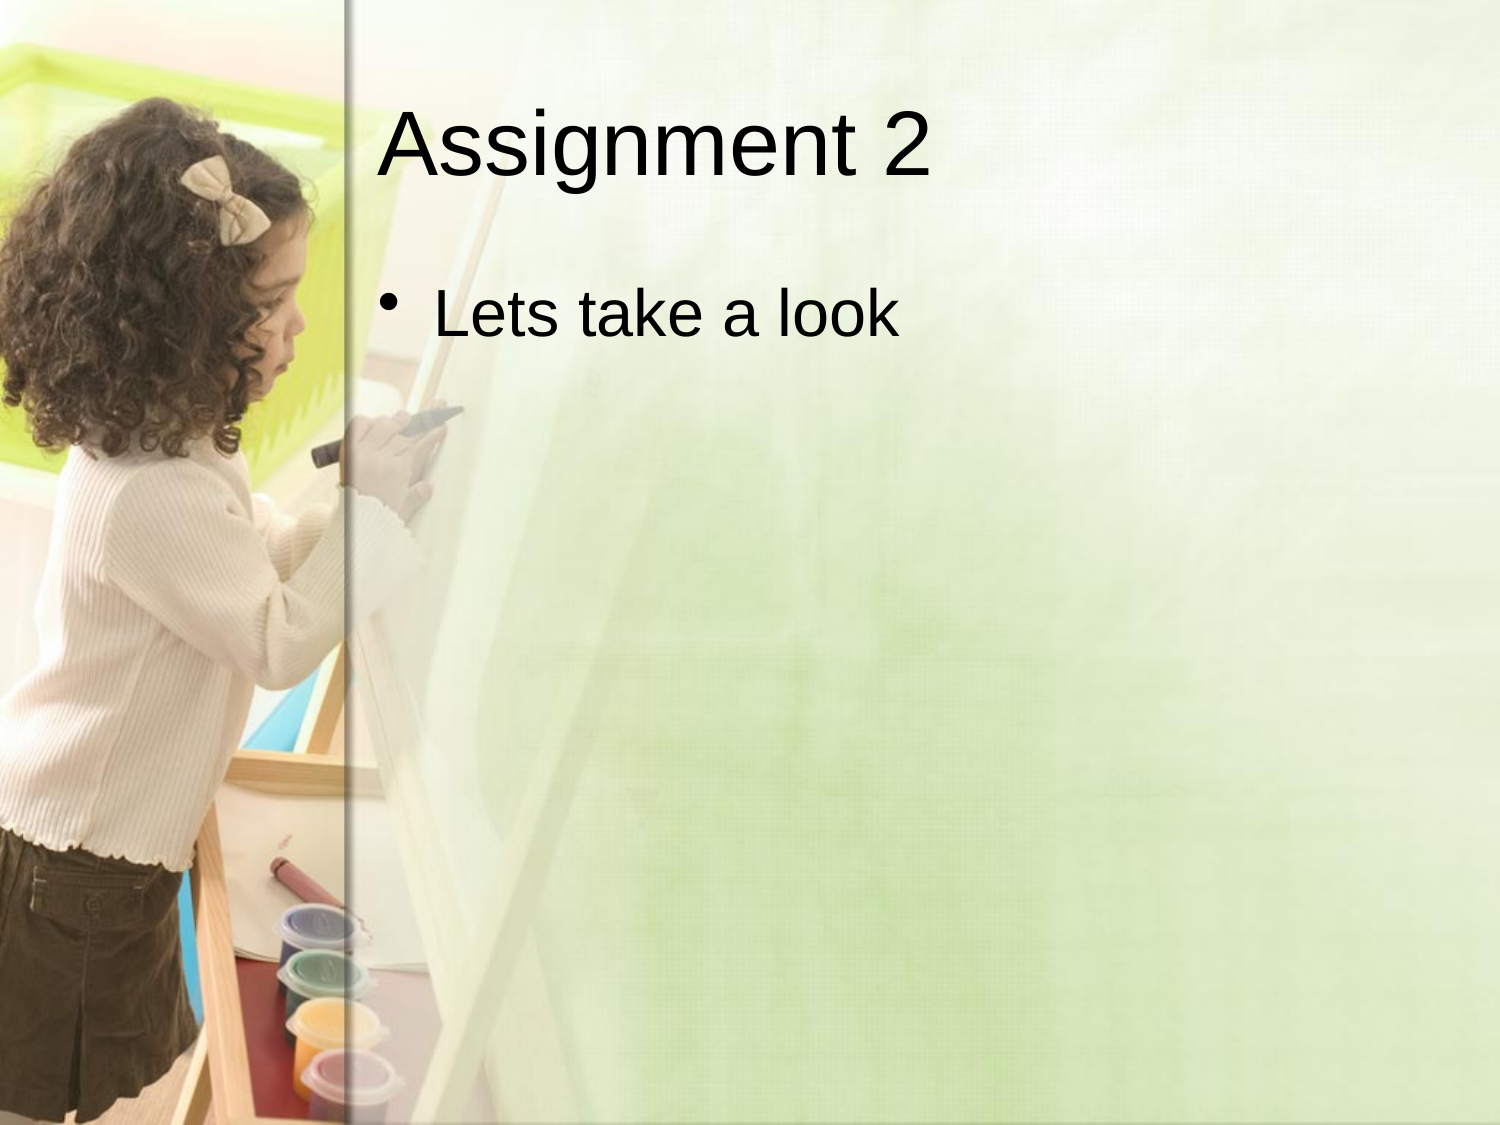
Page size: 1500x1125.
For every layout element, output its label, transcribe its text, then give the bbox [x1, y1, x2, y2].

title Assignment 2 [362, 44, 1488, 233]
picture [0, 0, 1500, 1125]
list Lets take a look [362, 262, 1488, 1006]
